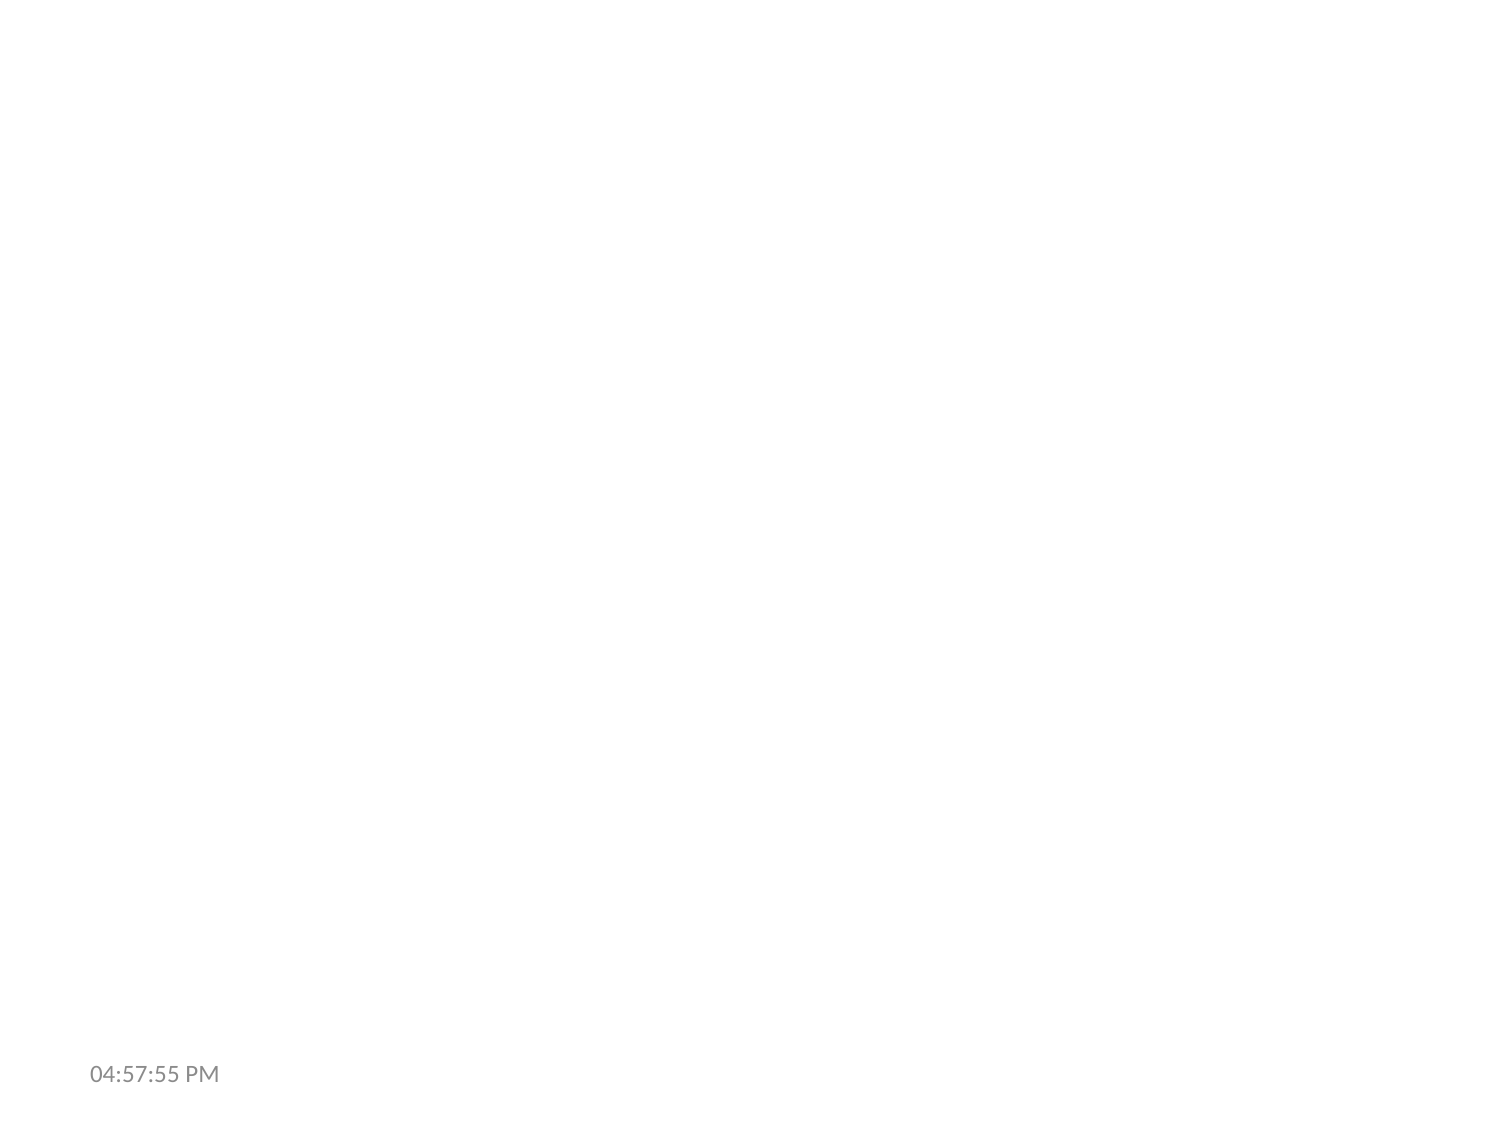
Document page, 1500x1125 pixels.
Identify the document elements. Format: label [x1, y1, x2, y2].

slide_number [75, 1042, 425, 1103]
